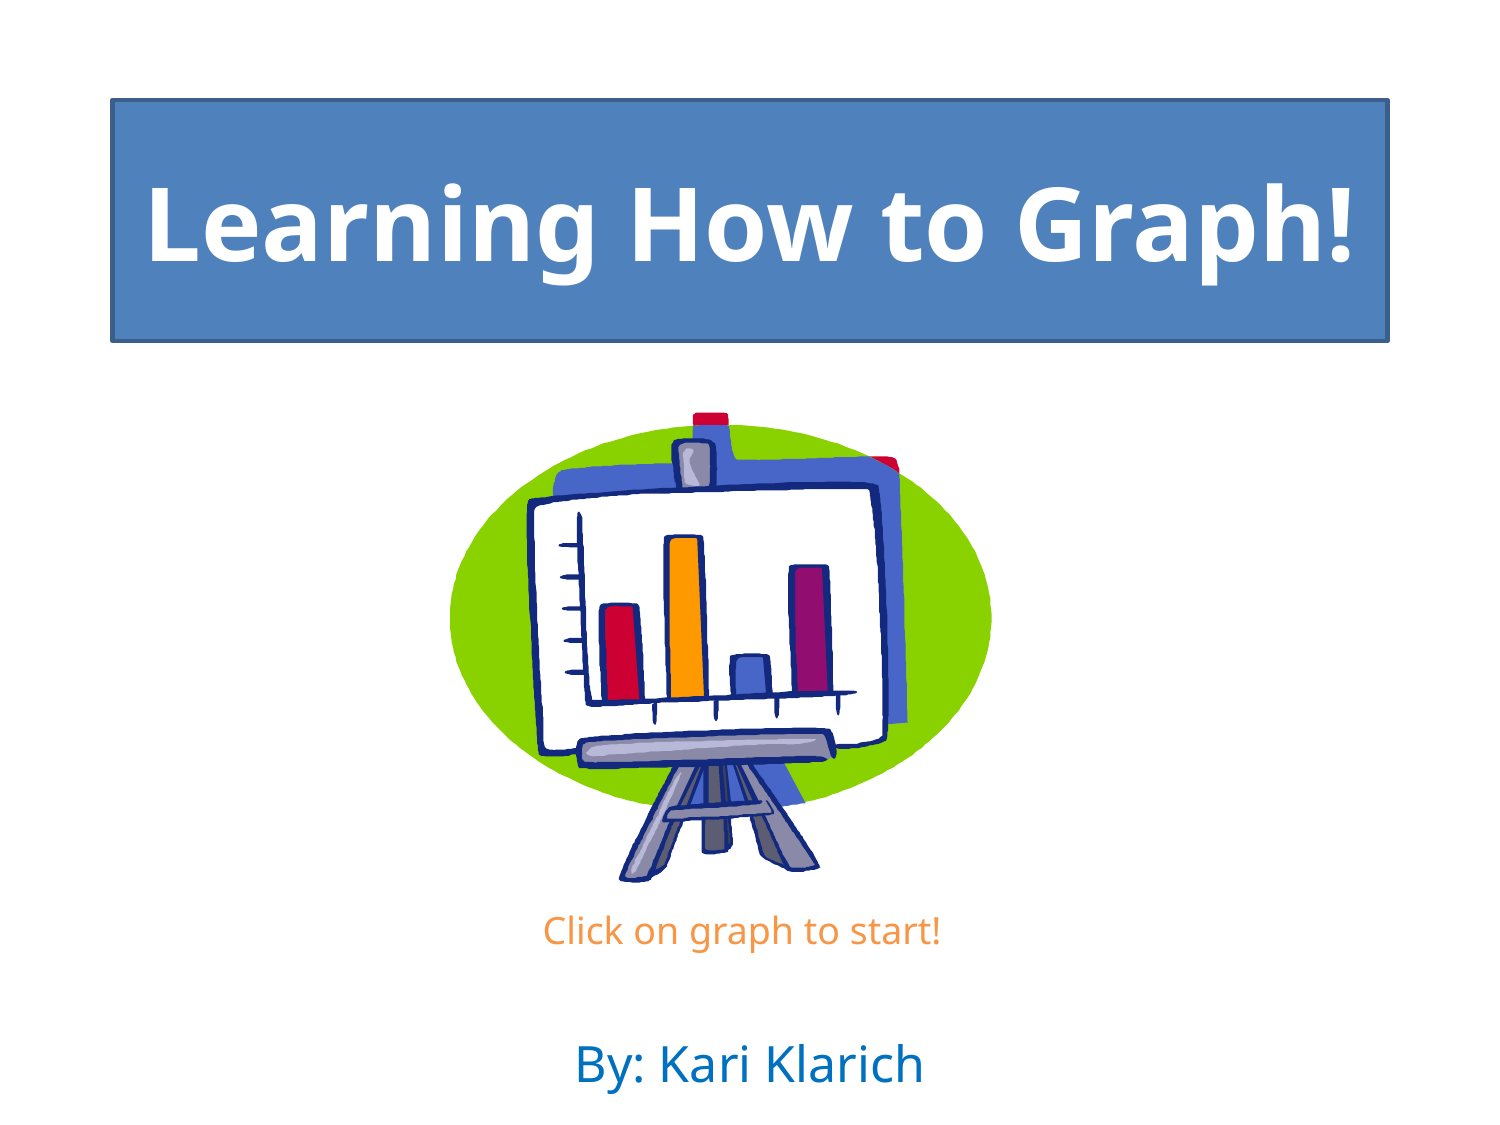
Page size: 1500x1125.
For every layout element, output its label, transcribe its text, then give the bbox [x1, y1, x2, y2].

subtitle By: Kari Klarich [225, 1025, 1275, 1100]
title Learning How to Graph! [110, 98, 1390, 343]
picture [437, 399, 1005, 896]
text_box Click on graph to start! [527, 903, 957, 960]
